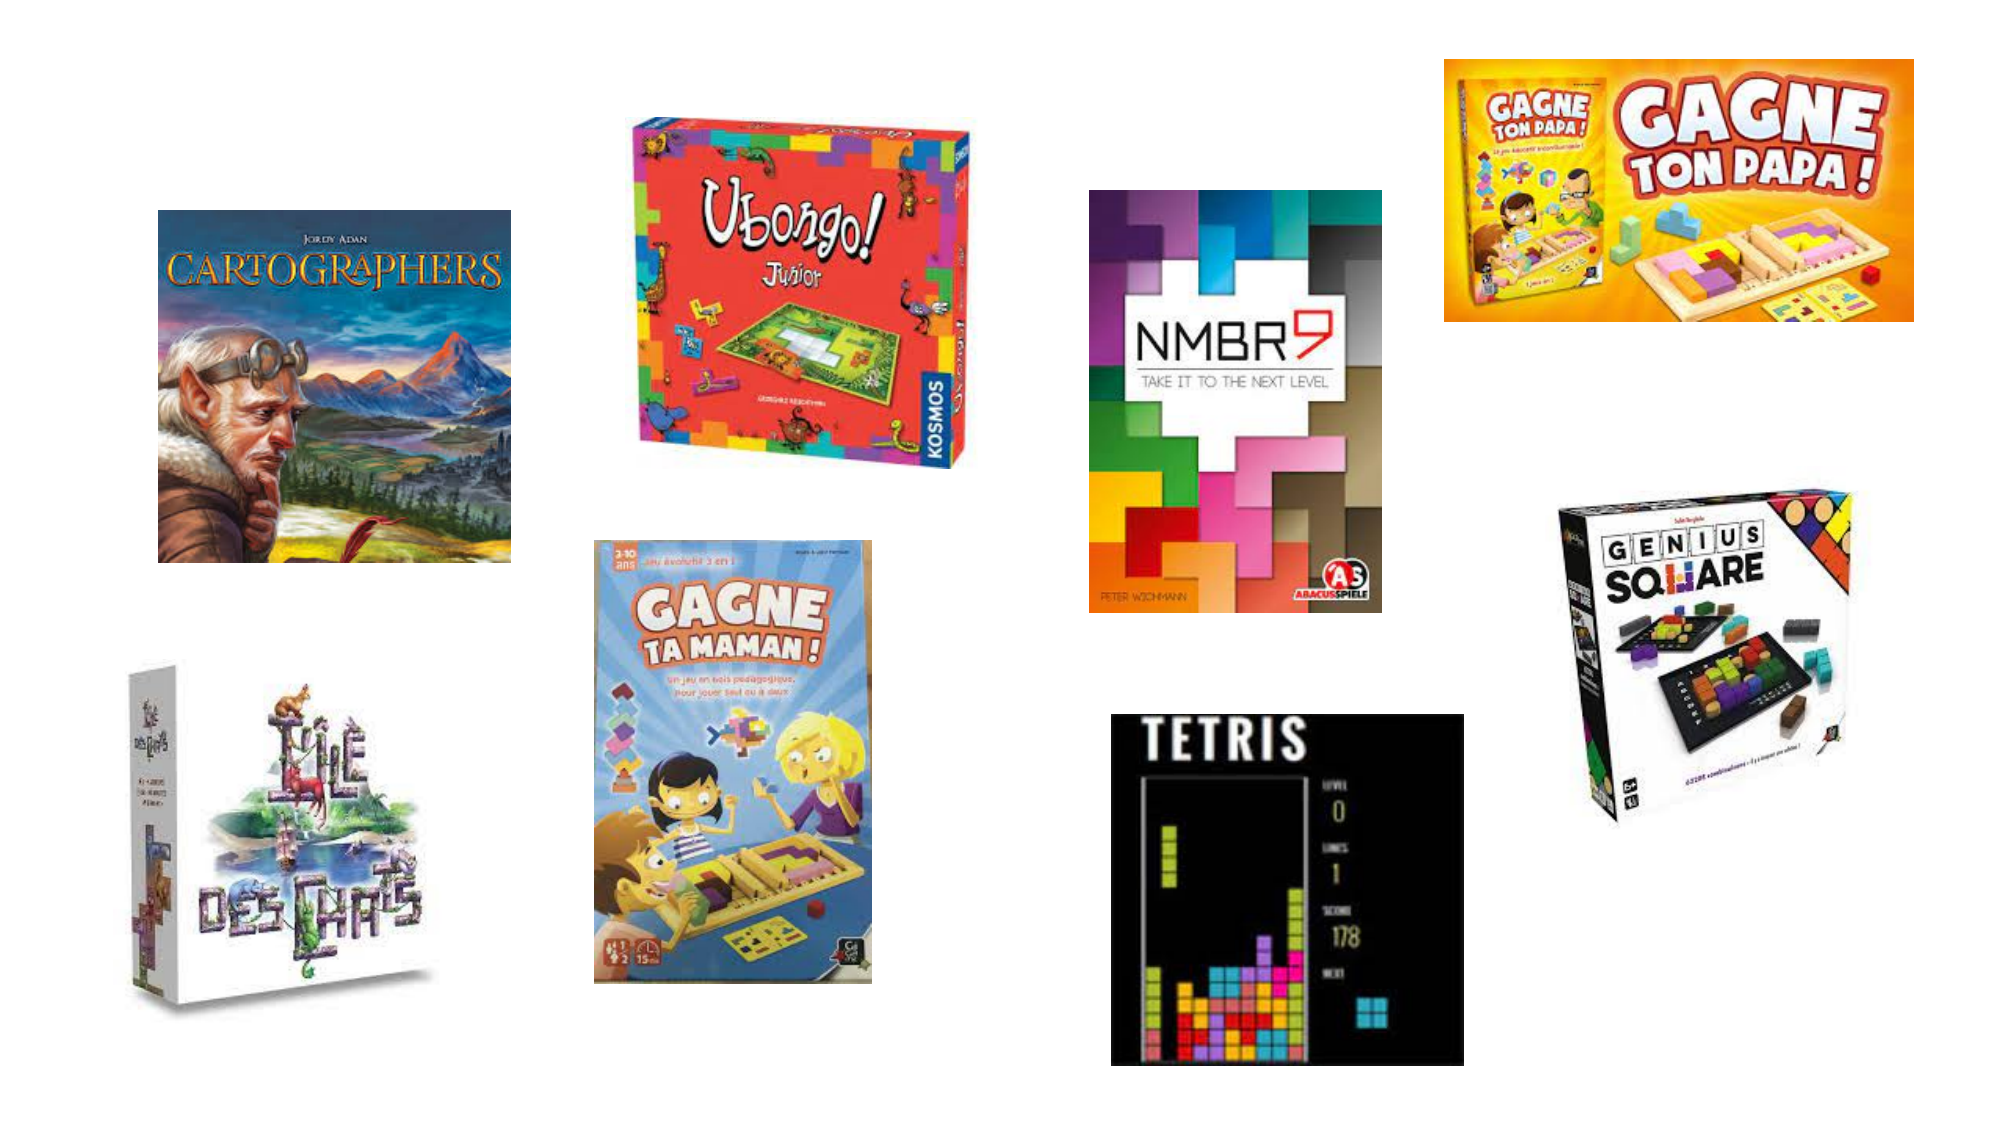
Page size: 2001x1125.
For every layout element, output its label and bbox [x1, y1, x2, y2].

picture [1111, 714, 1464, 1066]
picture [1444, 59, 1914, 322]
picture [158, 210, 511, 563]
picture [594, 540, 872, 984]
picture [1089, 190, 1382, 613]
picture [1544, 466, 1874, 842]
picture [113, 659, 452, 1024]
picture [625, 117, 978, 470]
